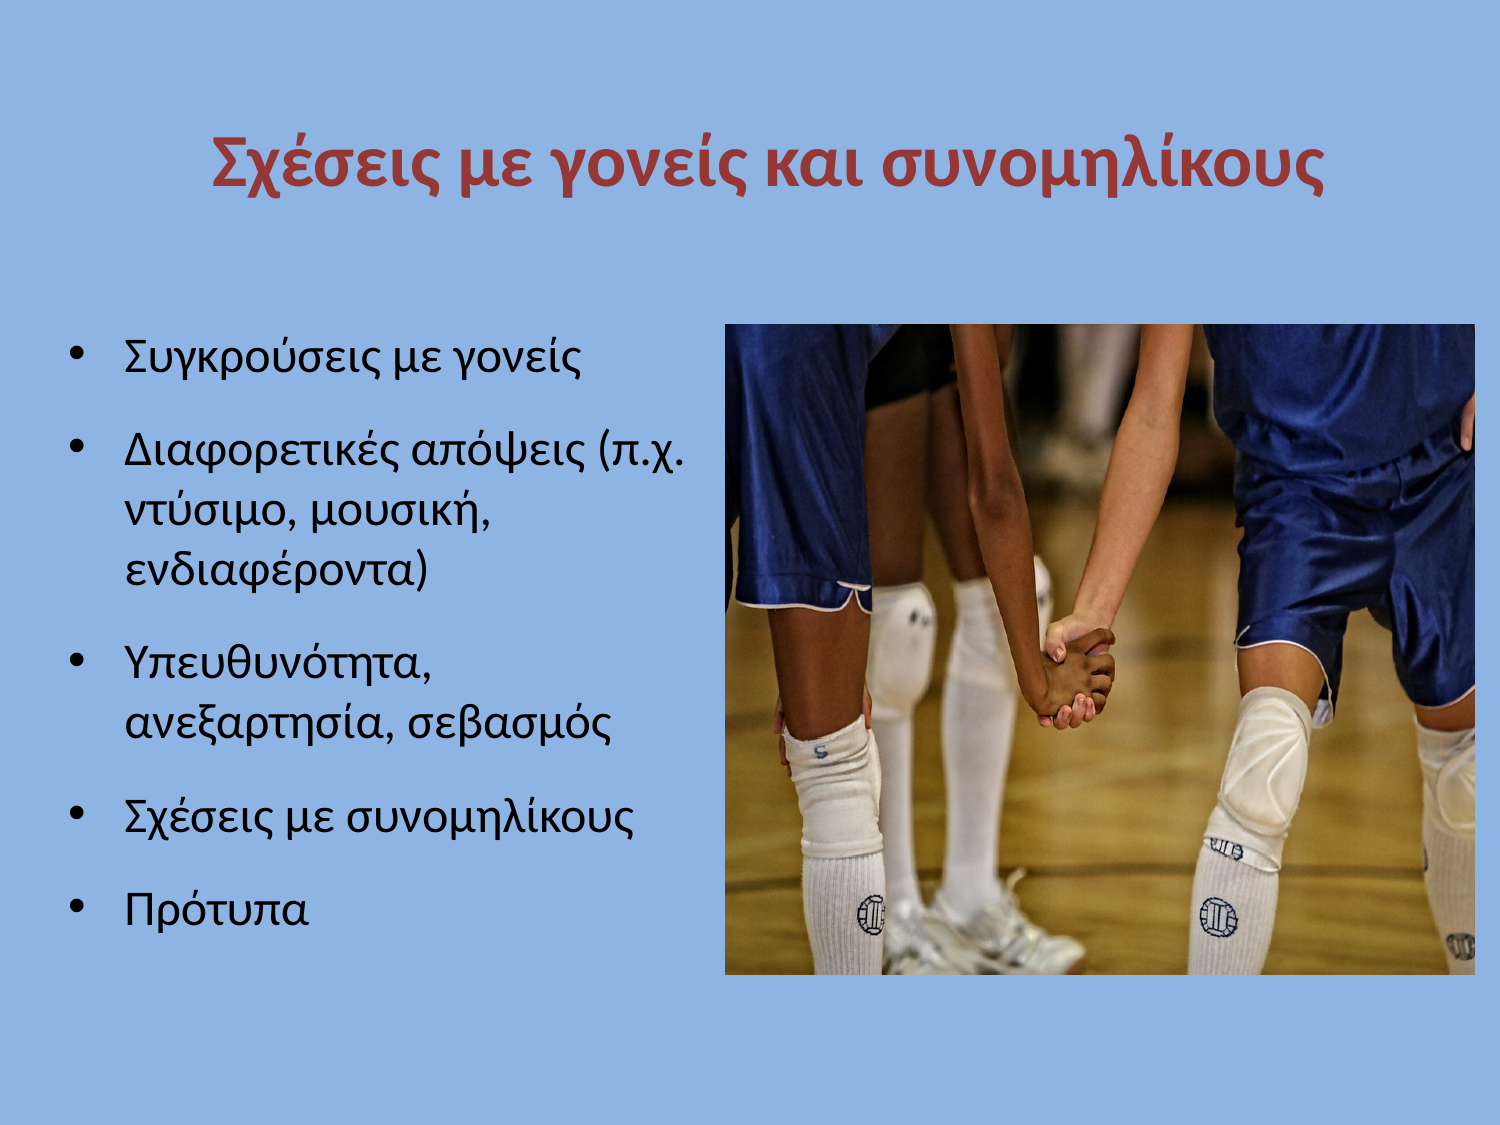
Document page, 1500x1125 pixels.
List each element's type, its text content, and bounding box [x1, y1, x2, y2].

list Συγκρούσεις με γονείς Διαφορετικές απόψεις (π.χ. ντύσιμο, μουσική, ενδιαφέροντα) Υπευθυνότητα, ανεξαρτησία, σεβασμός Σχέσεις με συνομηλίκους Πρότυπα [53, 314, 716, 1035]
title Σχέσεις με γονείς και συνομηλίκους [75, 62, 1463, 250]
picture [724, 324, 1476, 976]
